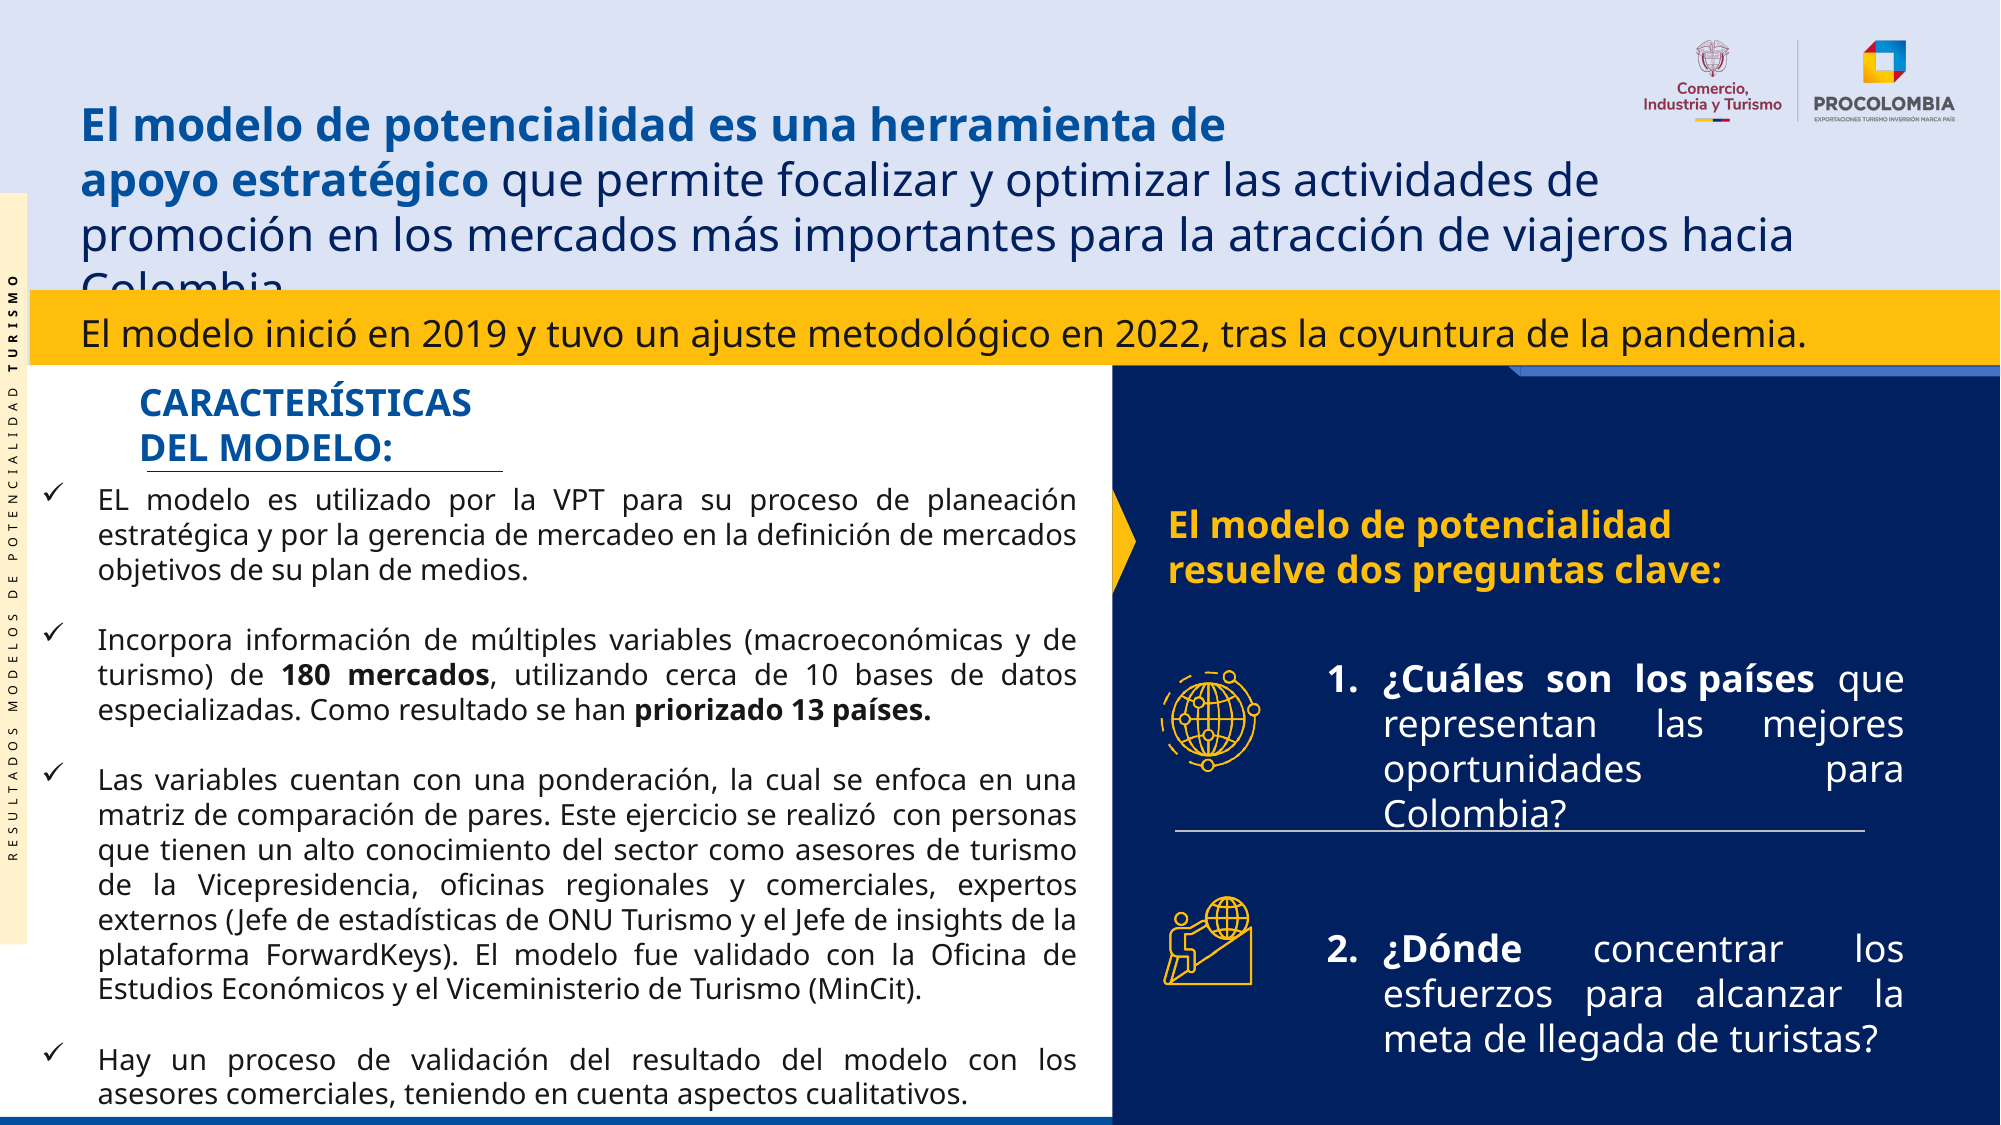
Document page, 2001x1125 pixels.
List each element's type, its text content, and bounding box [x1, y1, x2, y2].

picture [1159, 892, 1257, 993]
picture [1636, 31, 1959, 132]
picture [1148, 653, 1268, 784]
text_box CARACTERÍSTICAS DEL MODELO: [109, 371, 985, 477]
text_box [1111, 488, 1138, 595]
text_box ¿Cuáles son los países que representan las mejores oportunidades para Colombia? ¿Dónde concentrar los esfuerzos para alcanzar la meta de llegada de turistas? [1297, 602, 1920, 1068]
text_box [29, 289, 2000, 366]
text_box El modelo de potencialidad resuelve dos preguntas clave: [1138, 493, 1920, 598]
text_box El modelo de potencialidad es una herramienta de apoyo estratégico que permite focalizar y optimizar las actividades de promoción en los mercados más importantes para la atracción de viajeros hacia Colombia. [66, 87, 1825, 289]
text_box El modelo inició en 2019 y tuvo un ajuste metodológico en 2022, tras la coyuntura de la pandemia. [66, 302, 1957, 363]
text_box EL modelo es utilizado por la VPT para su proceso de planeación estratégica y por la gerencia de mercadeo en la definición de mercados objetivos de su plan de medios. Incorpora información de múltiples variables (macroeconómicas y de turismo) de 180 mercados, utilizando cerca de 10 bases de datos especializadas. Como resultado se han priorizado 13 países. Las variables cuentan con una ponderación, la cual se enfoca en una matriz de comparación de pares. Este ejercicio se realizó con personas que tienen un alto conocimiento del sector como asesores de turismo de la Vicepresidencia, oficinas regionales y comerciales, expertos externos (Jefe de estadísticas de ONU Turismo y el Jefe de insights de la plataforma ForwardKeys). El modelo fue validado con la Oficina de Estudios Económicos y el Viceministerio de Turismo (MinCit). Hay un proceso de validación del resultado del modelo con los asesores comerciales, teniendo en cuenta aspectos cualitativos. [0, 438, 1094, 1119]
